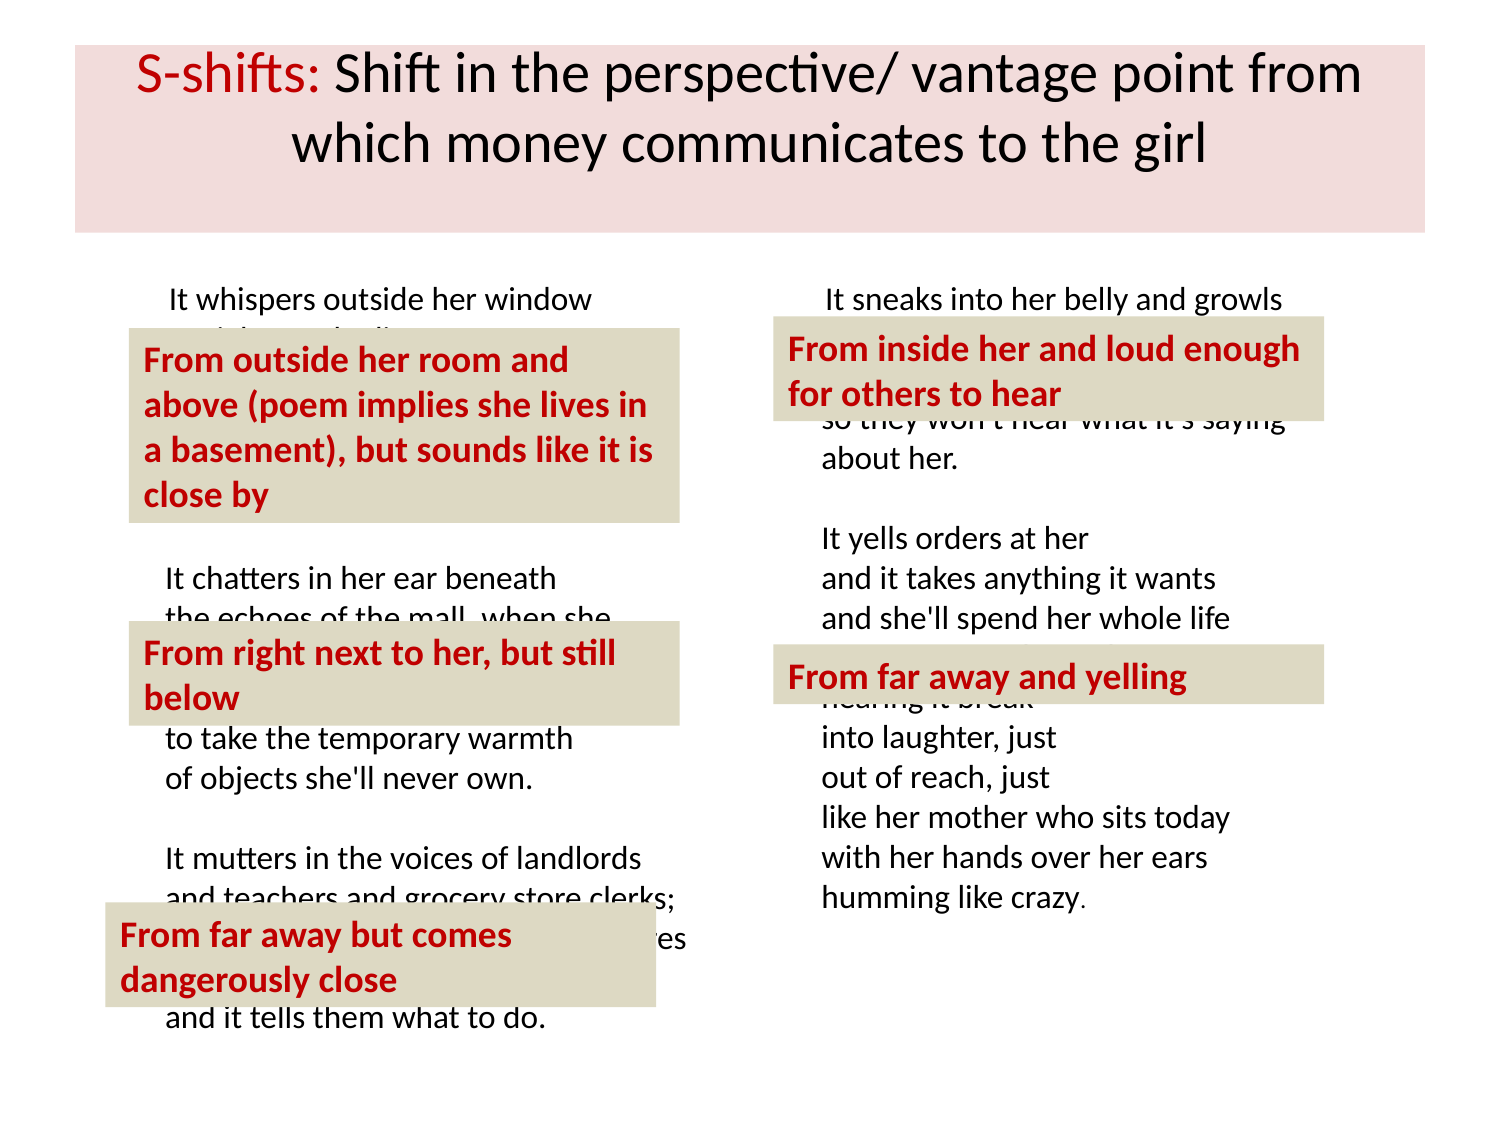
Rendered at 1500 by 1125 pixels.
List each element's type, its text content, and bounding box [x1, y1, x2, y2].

text_box From outside her room and above (poem implies she lives in a basement), but sounds like it is close by [128, 328, 680, 523]
list It whispers outside her window at night, as she lingers between dreams that promise the future in another part of town, away from this world of broken locks and basement suites. It chatters in her ear beneath the echoes of the mall, when she wanders the halls, her hands empty in her pockets or surfacing to take the temporary warmth of objects she'll never own. It mutters in the voices of landlords and teachers and grocery store clerks; it reaches beneath her pride and bares her life and her mother's life and it tells them what to do. [93, 269, 749, 1012]
text_box From inside her and loud enough for others to hear [773, 316, 1325, 422]
text_box From far away but comes dangerously close [105, 902, 657, 1008]
text_box It sneaks into her belly and growls until she has to laugh too long and too loud with her friends so they won't hear what it's saying about her. It yells orders at her and it takes anything it wants and she'll spend her whole life running toward it and hearing it break into laughter, just out of reach, just like her mother who sits today with her hands over her ears humming like crazy. [749, 269, 1413, 1012]
text_box From far away and yelling [773, 644, 1325, 705]
text_box From right next to her, but still below [128, 621, 680, 726]
title S-shifts: Shift in the perspective/ vantage point from which money communicates to the girl [75, 45, 1425, 233]
list [75, 262, 738, 1005]
